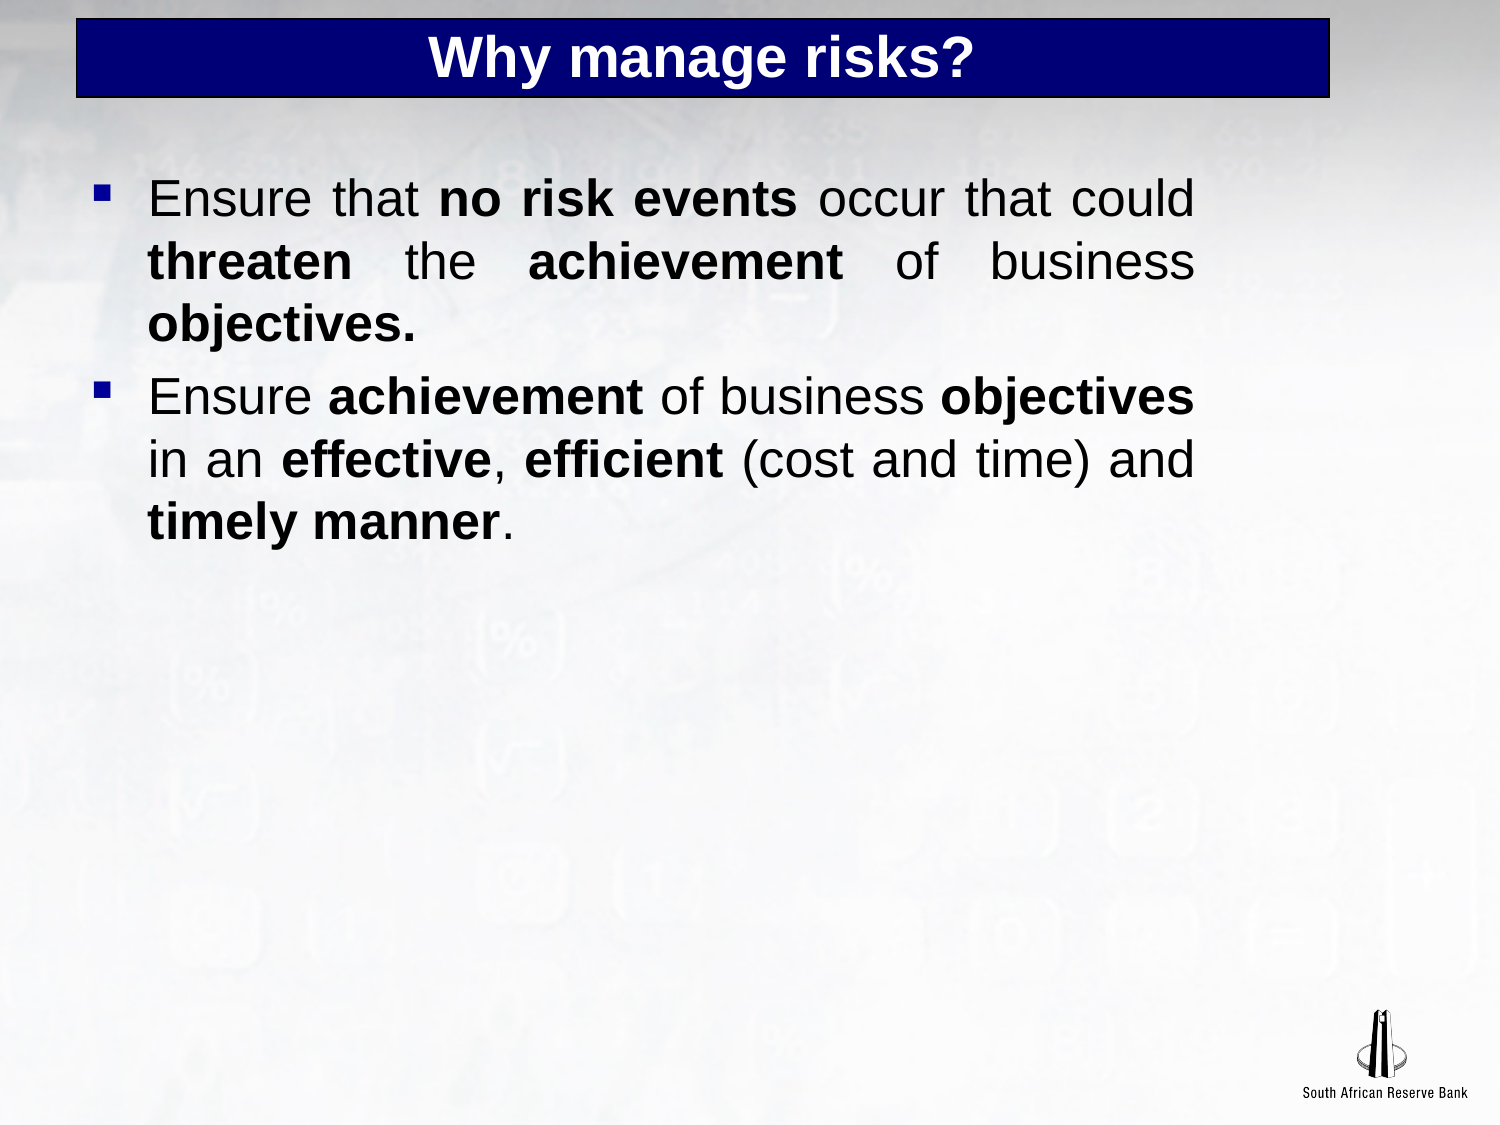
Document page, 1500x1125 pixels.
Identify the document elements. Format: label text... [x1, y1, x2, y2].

title Why manage risks? [76, 18, 1330, 98]
picture [0, 0, 1500, 1125]
list Ensure that no risk events occur that could threaten the achievement of business objectives. Ensure achievement of business objectives in an effective, efficient (cost and time) and timely manner. [76, 157, 1211, 713]
